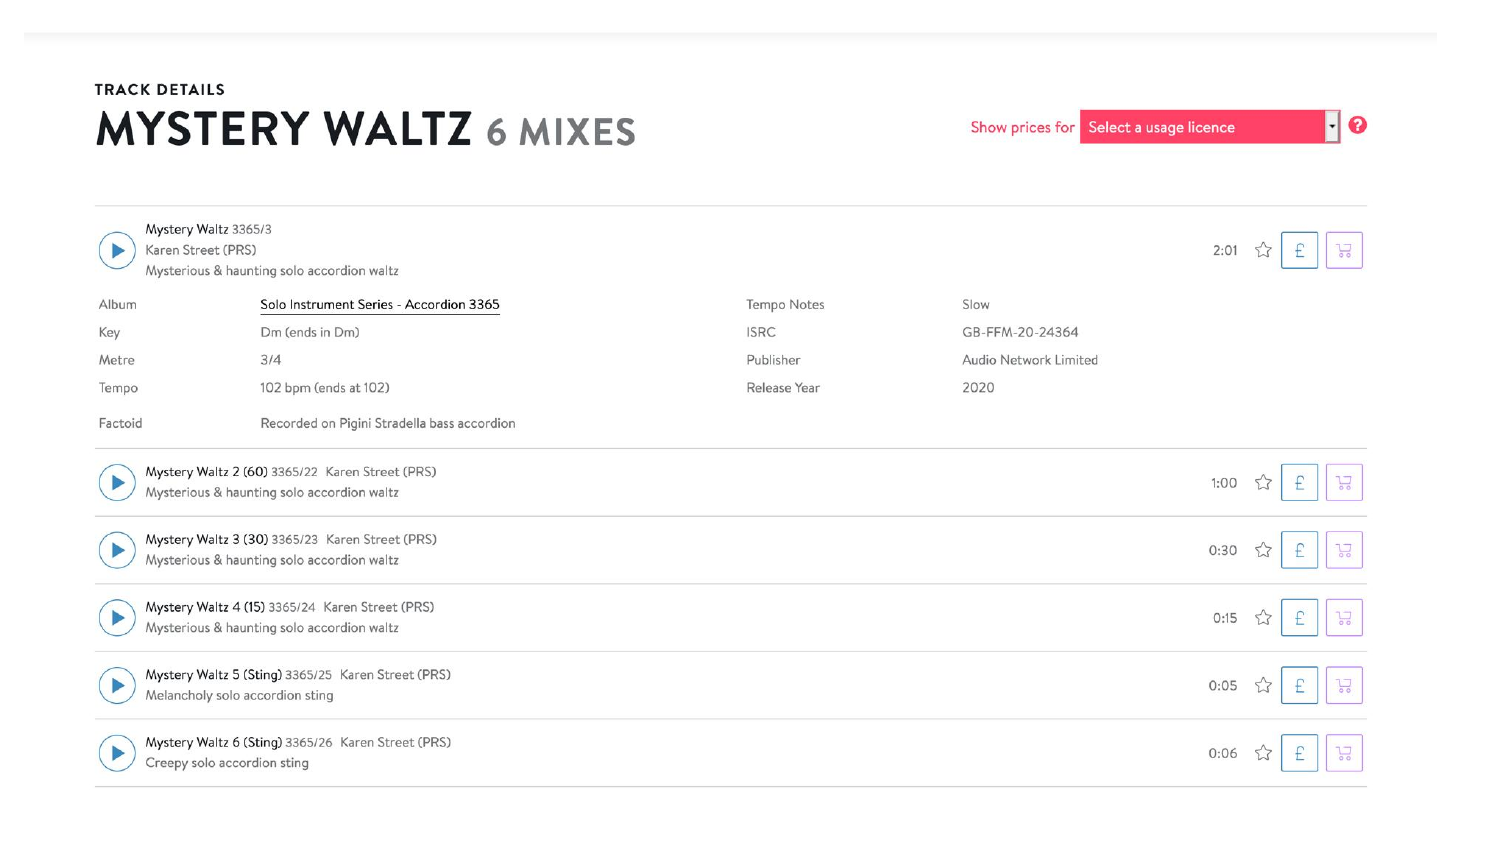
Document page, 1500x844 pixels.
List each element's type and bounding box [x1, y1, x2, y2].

picture [24, 24, 1437, 819]
